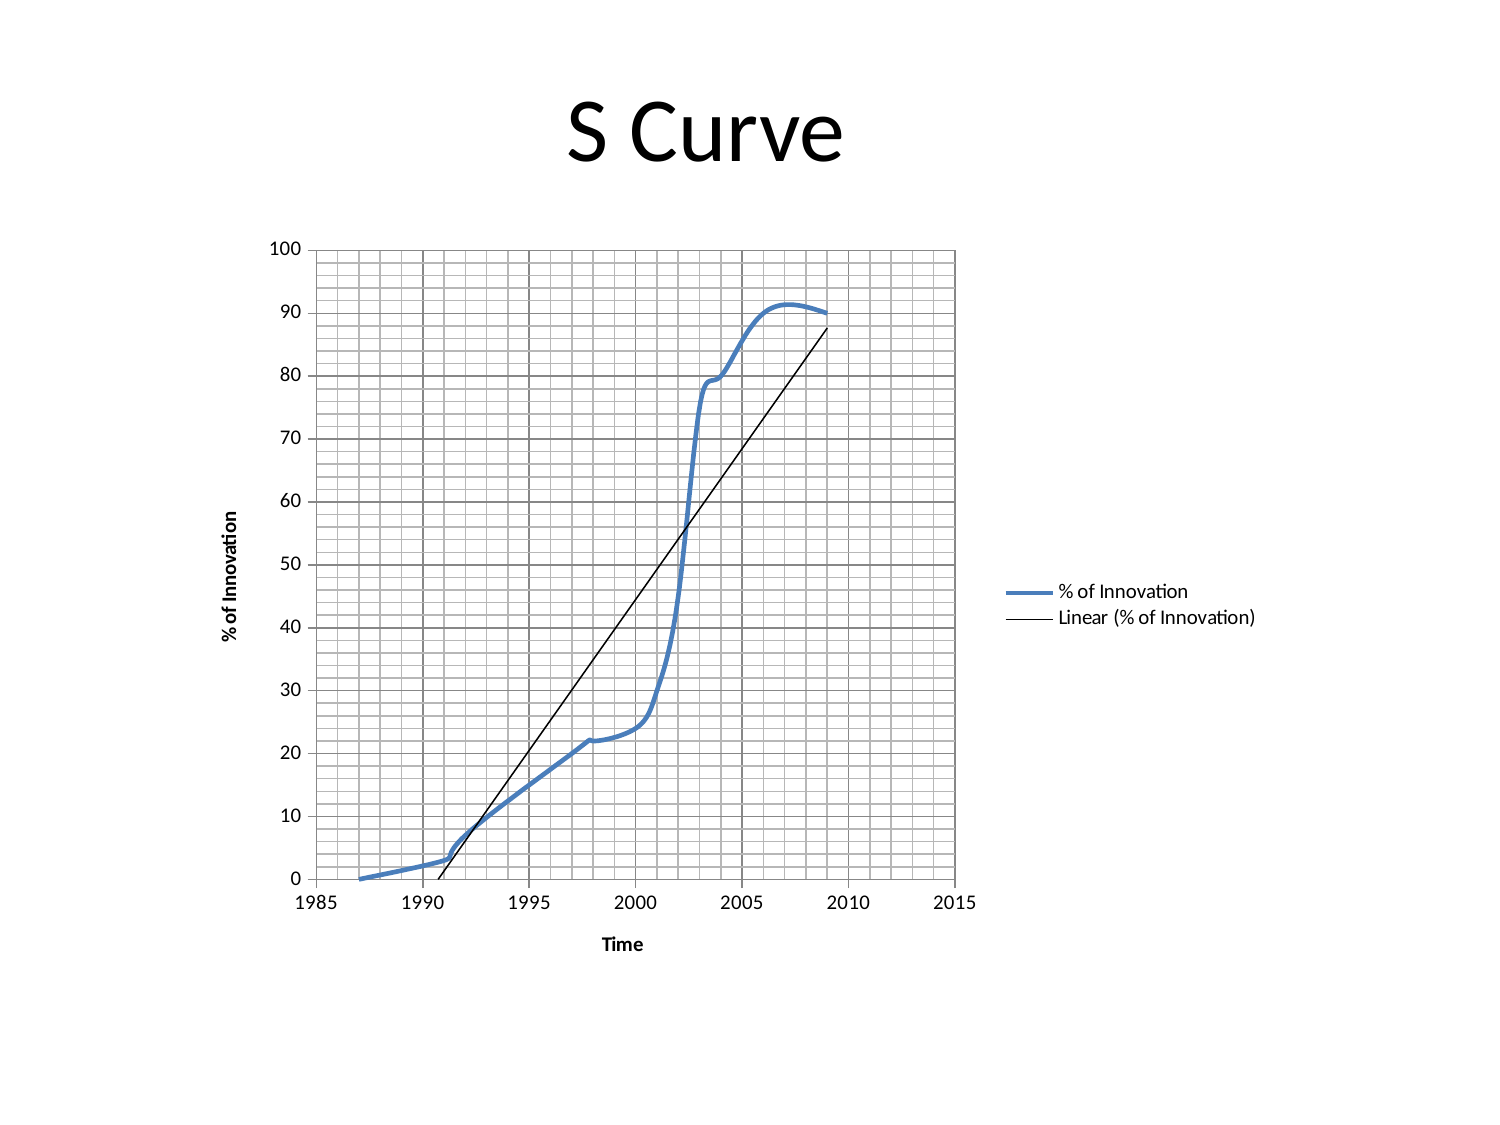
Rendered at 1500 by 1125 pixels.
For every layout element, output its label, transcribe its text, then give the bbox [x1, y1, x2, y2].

chart [187, 224, 1276, 988]
text_box S Curve [551, 62, 882, 188]
